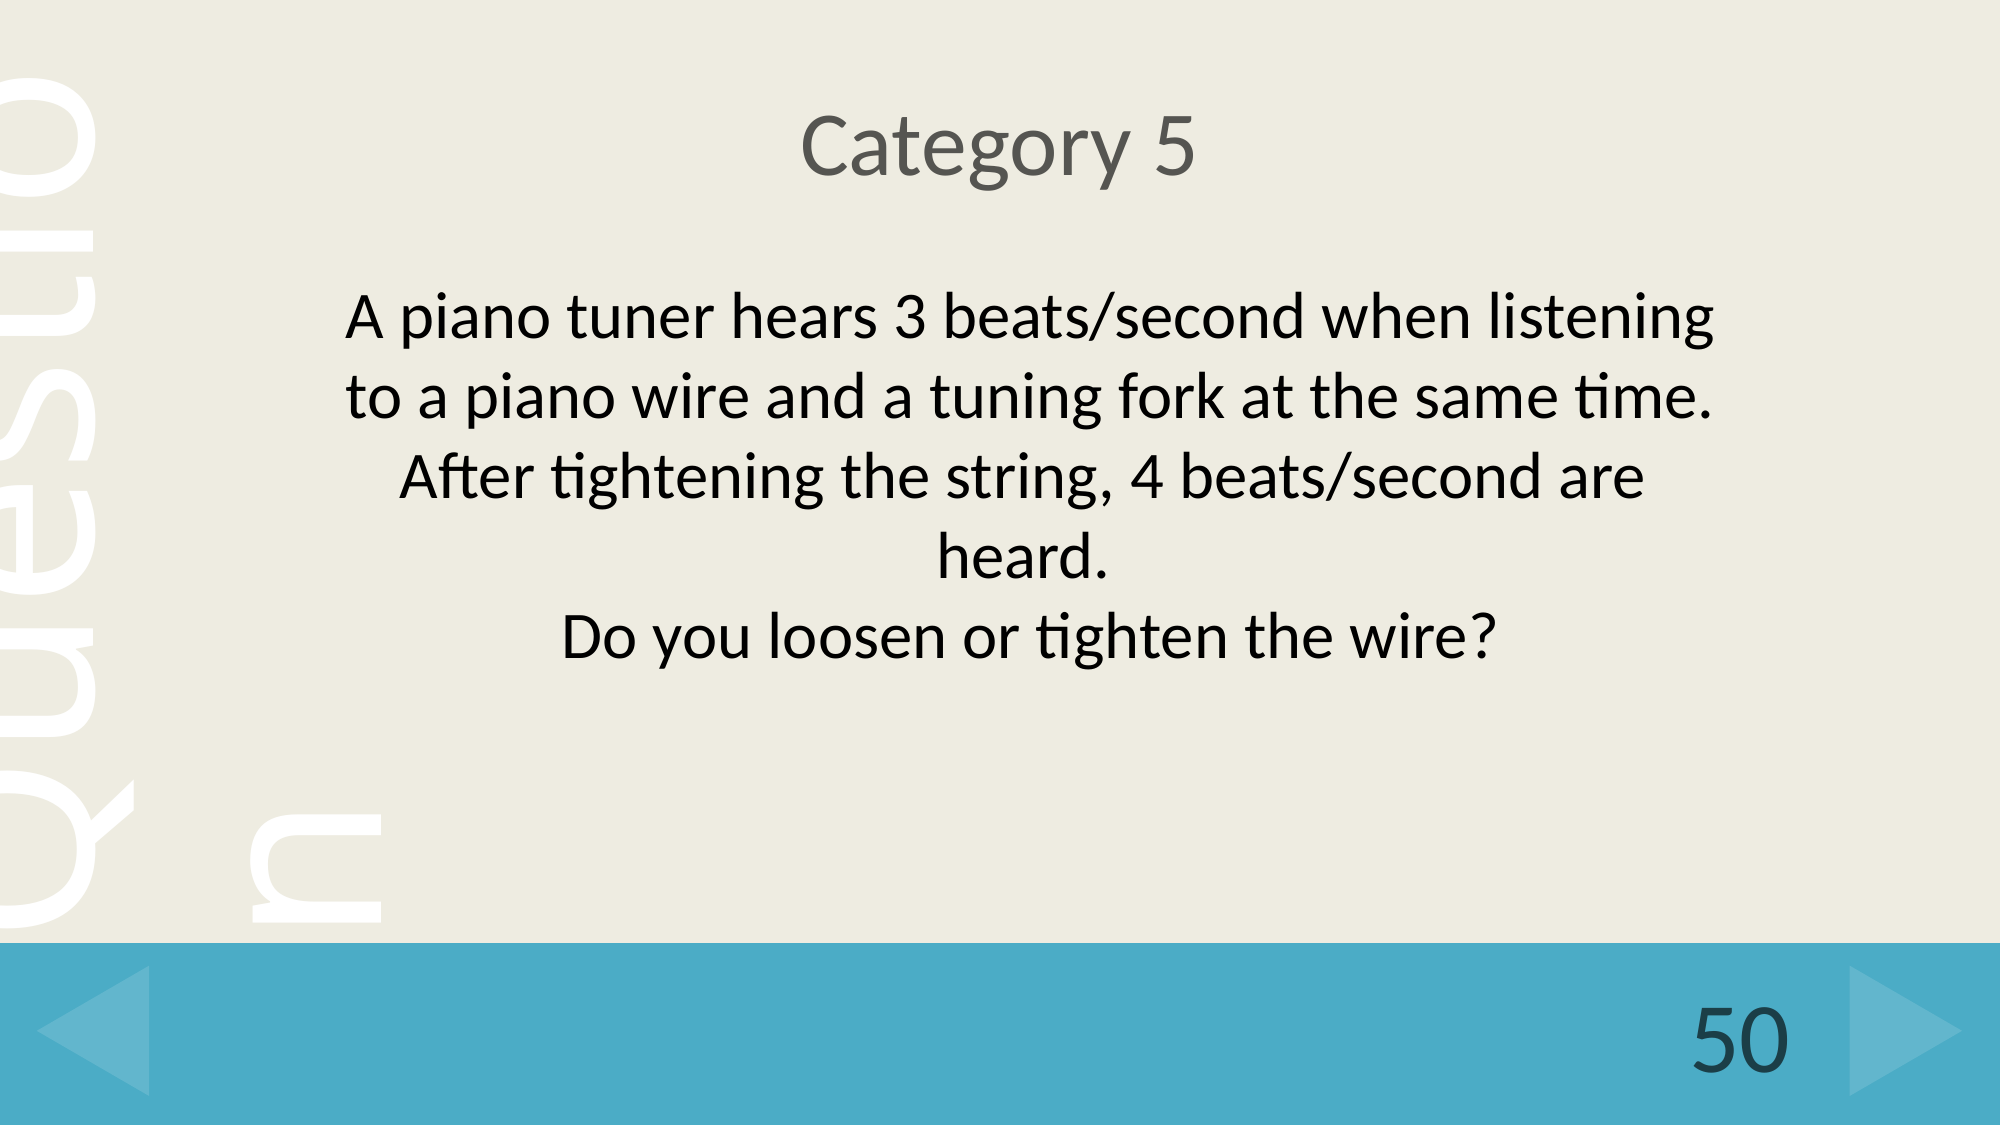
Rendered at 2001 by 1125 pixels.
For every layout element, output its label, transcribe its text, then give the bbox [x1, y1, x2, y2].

title Category 5 [99, 45, 1900, 233]
list A piano tuner hears 3 beats/second when listening to a piano wire and a tuning fork at the same time. After tightening the string, 4 beats/second are heard. Do you loosen or tighten the wire? [302, 307, 1760, 636]
list 50 [1494, 967, 1806, 1097]
